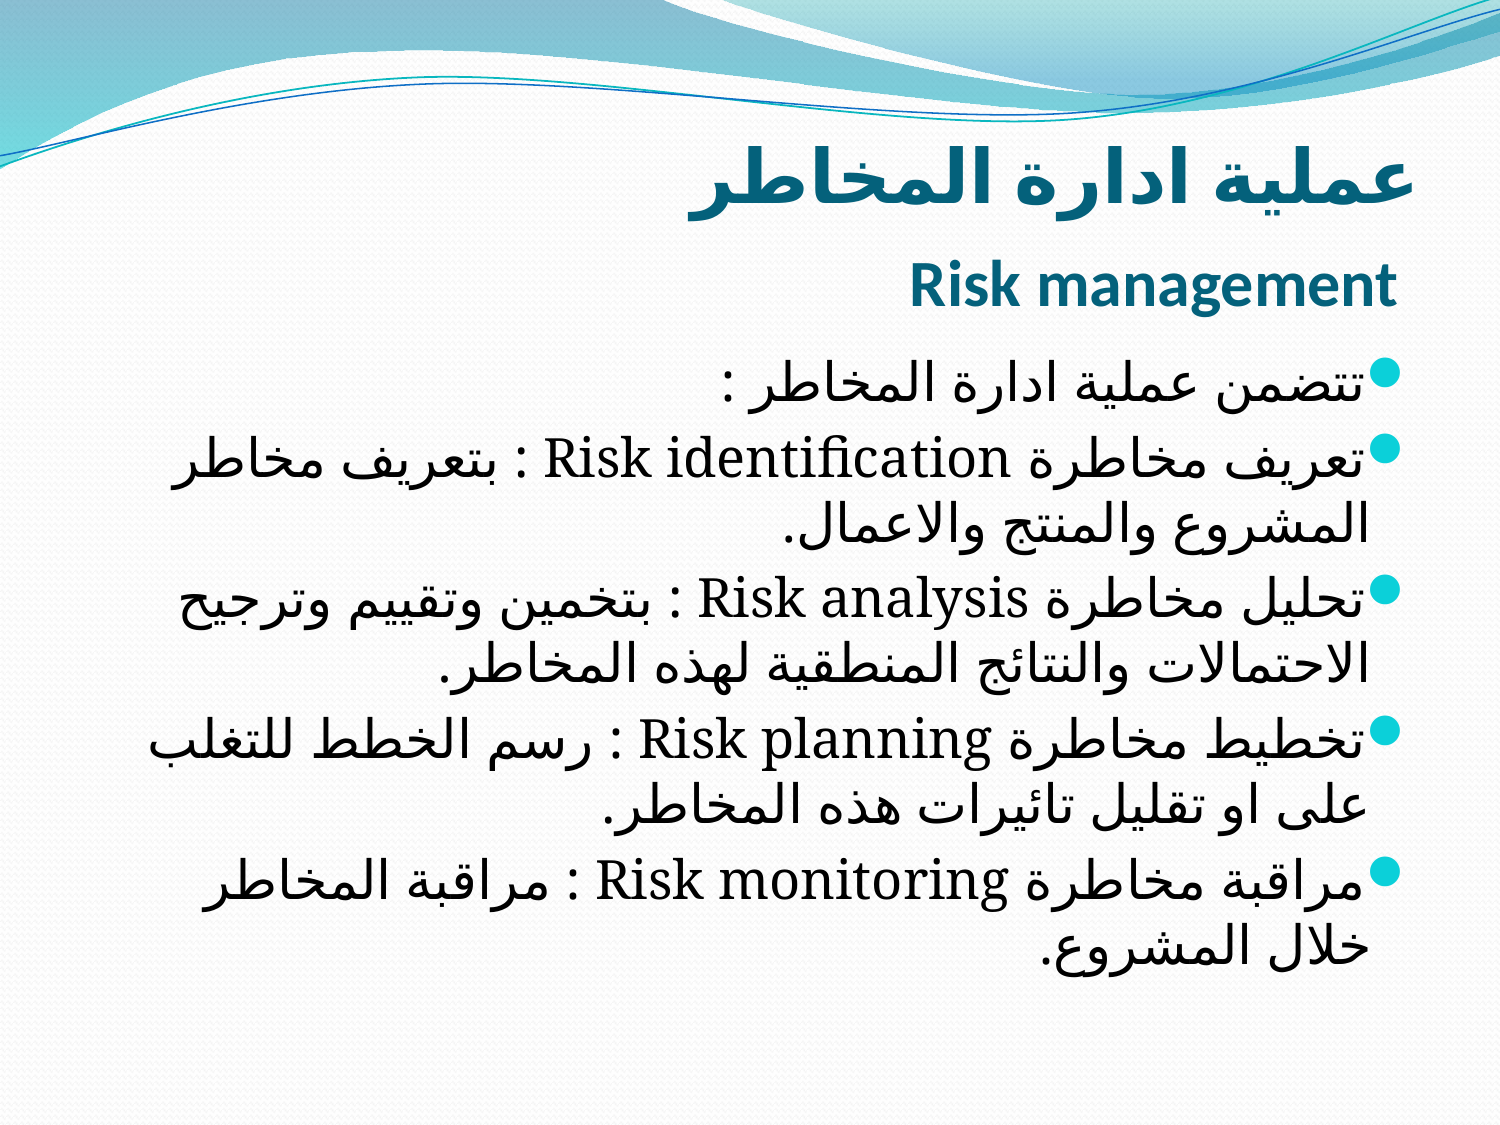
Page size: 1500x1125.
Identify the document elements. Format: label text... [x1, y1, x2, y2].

title عملية ادارة المخاطر Risk management [70, 128, 1421, 340]
list تتضمن عملية ادارة المخاطر : تعريف مخاطرة Risk identification : بتعريف مخاطر المشروع والمنتج والاعمال. تحليل مخاطرة Risk analysis : بتخمين وتقييم وترجيح الاحتمالات والنتائج المنطقية لهذه المخاطر. تخطيط مخاطرة Risk planning : رسم الخطط للتغلب على او تقليل تائيرات هذه المخاطر. مراقبة مخاطرة Risk monitoring : مراقبة المخاطر خلال المشروع. [82, 339, 1432, 1060]
